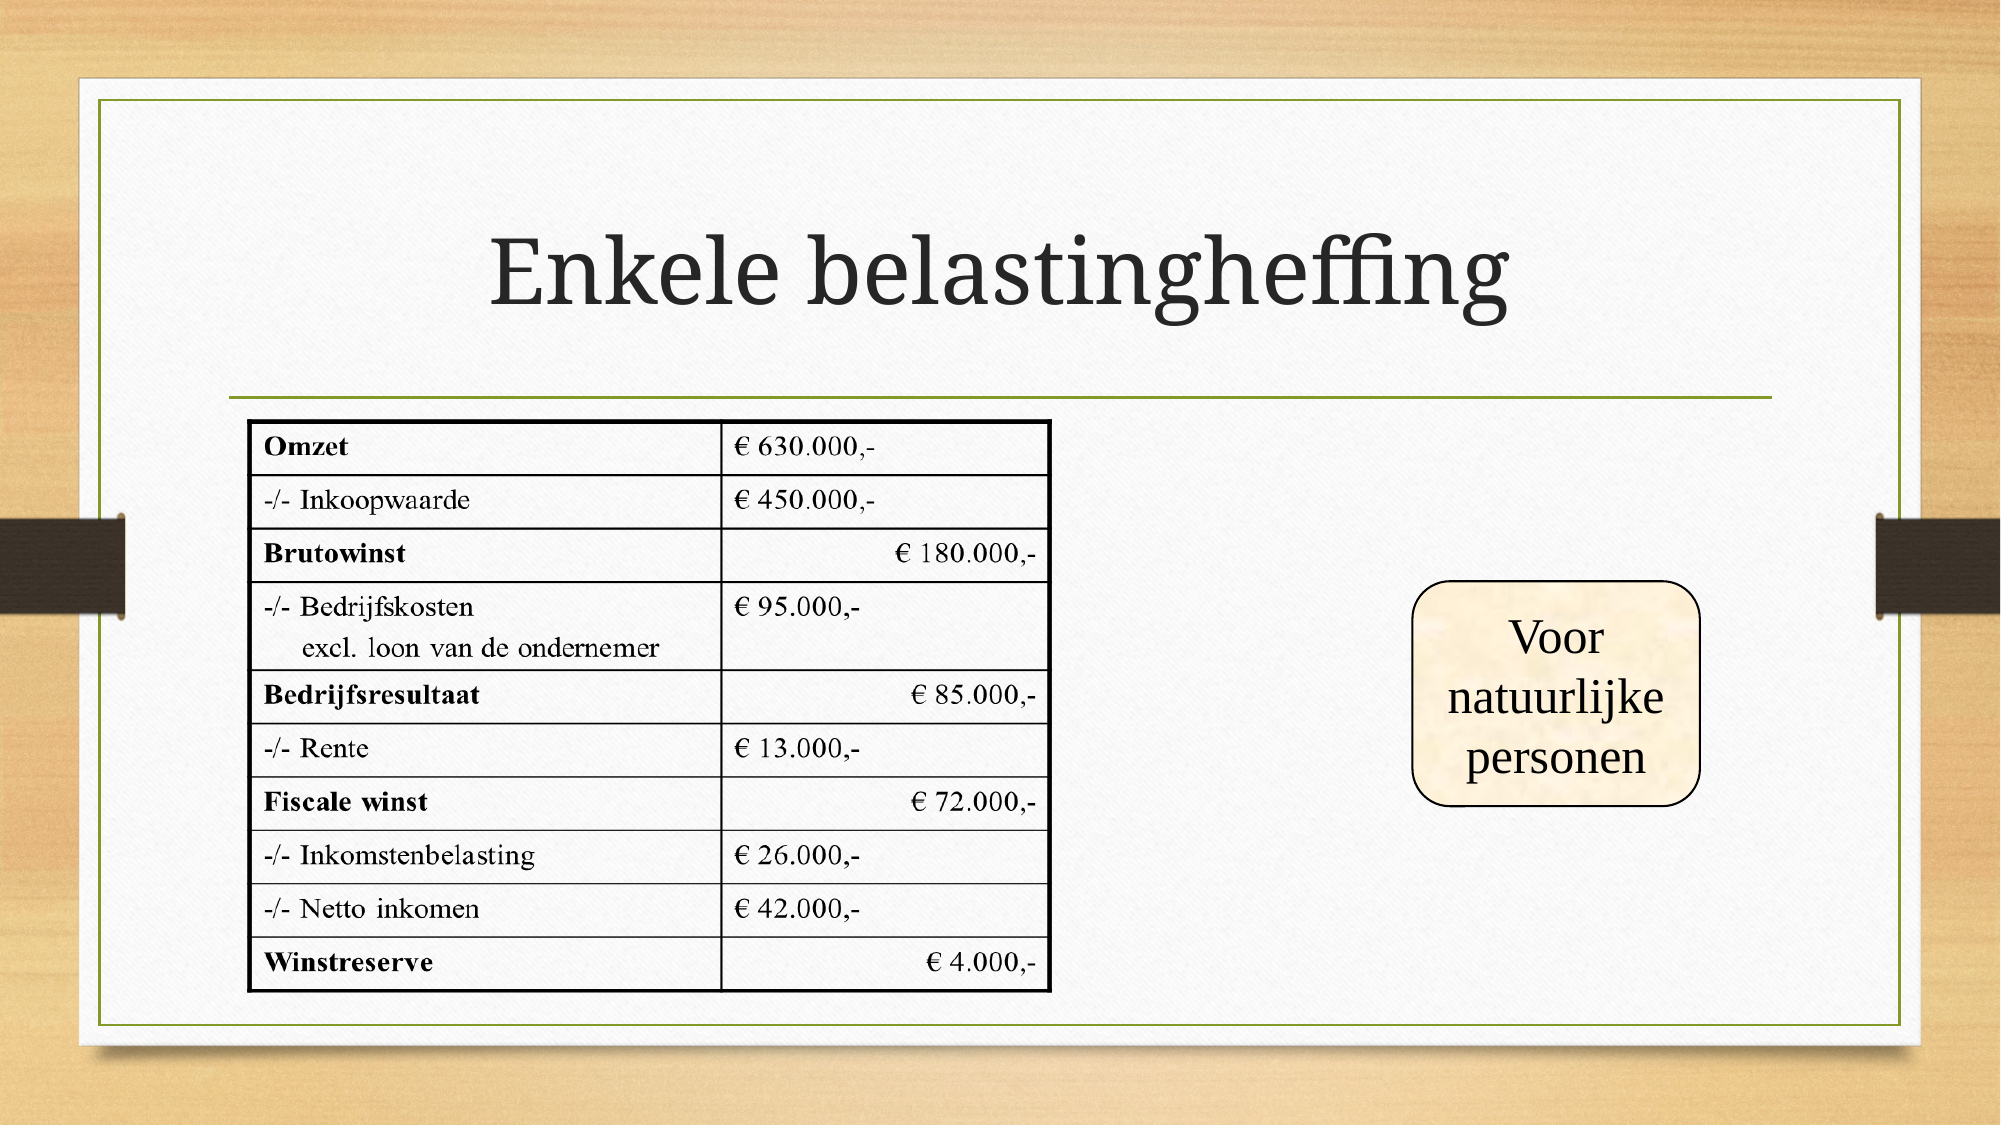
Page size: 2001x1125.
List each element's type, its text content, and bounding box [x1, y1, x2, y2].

text_box Voor natuurlijke personen [1412, 581, 1700, 807]
title Enkele belastingheffing [212, 161, 1788, 375]
picture [0, 0, 2001, 1125]
